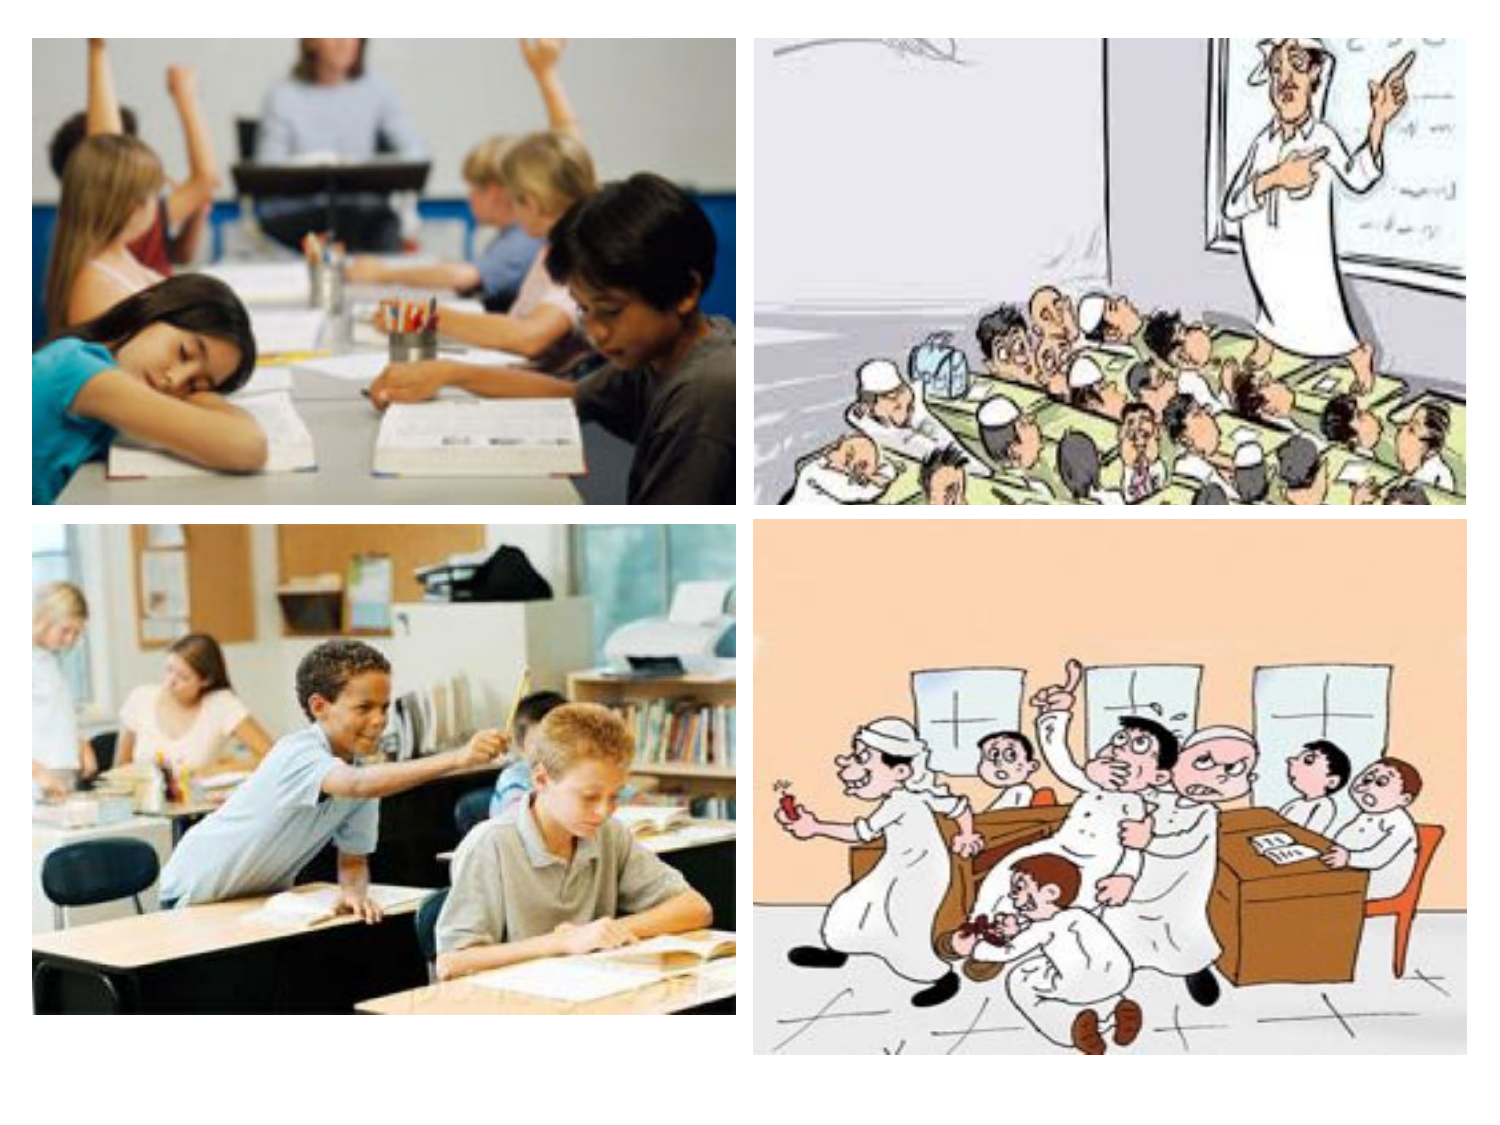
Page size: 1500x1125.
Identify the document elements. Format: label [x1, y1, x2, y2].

picture [64, 434, 74, 440]
picture [32, 37, 736, 505]
picture [32, 524, 736, 1016]
list [753, 37, 1467, 505]
picture [753, 519, 1467, 1055]
picture [32, 462, 43, 466]
